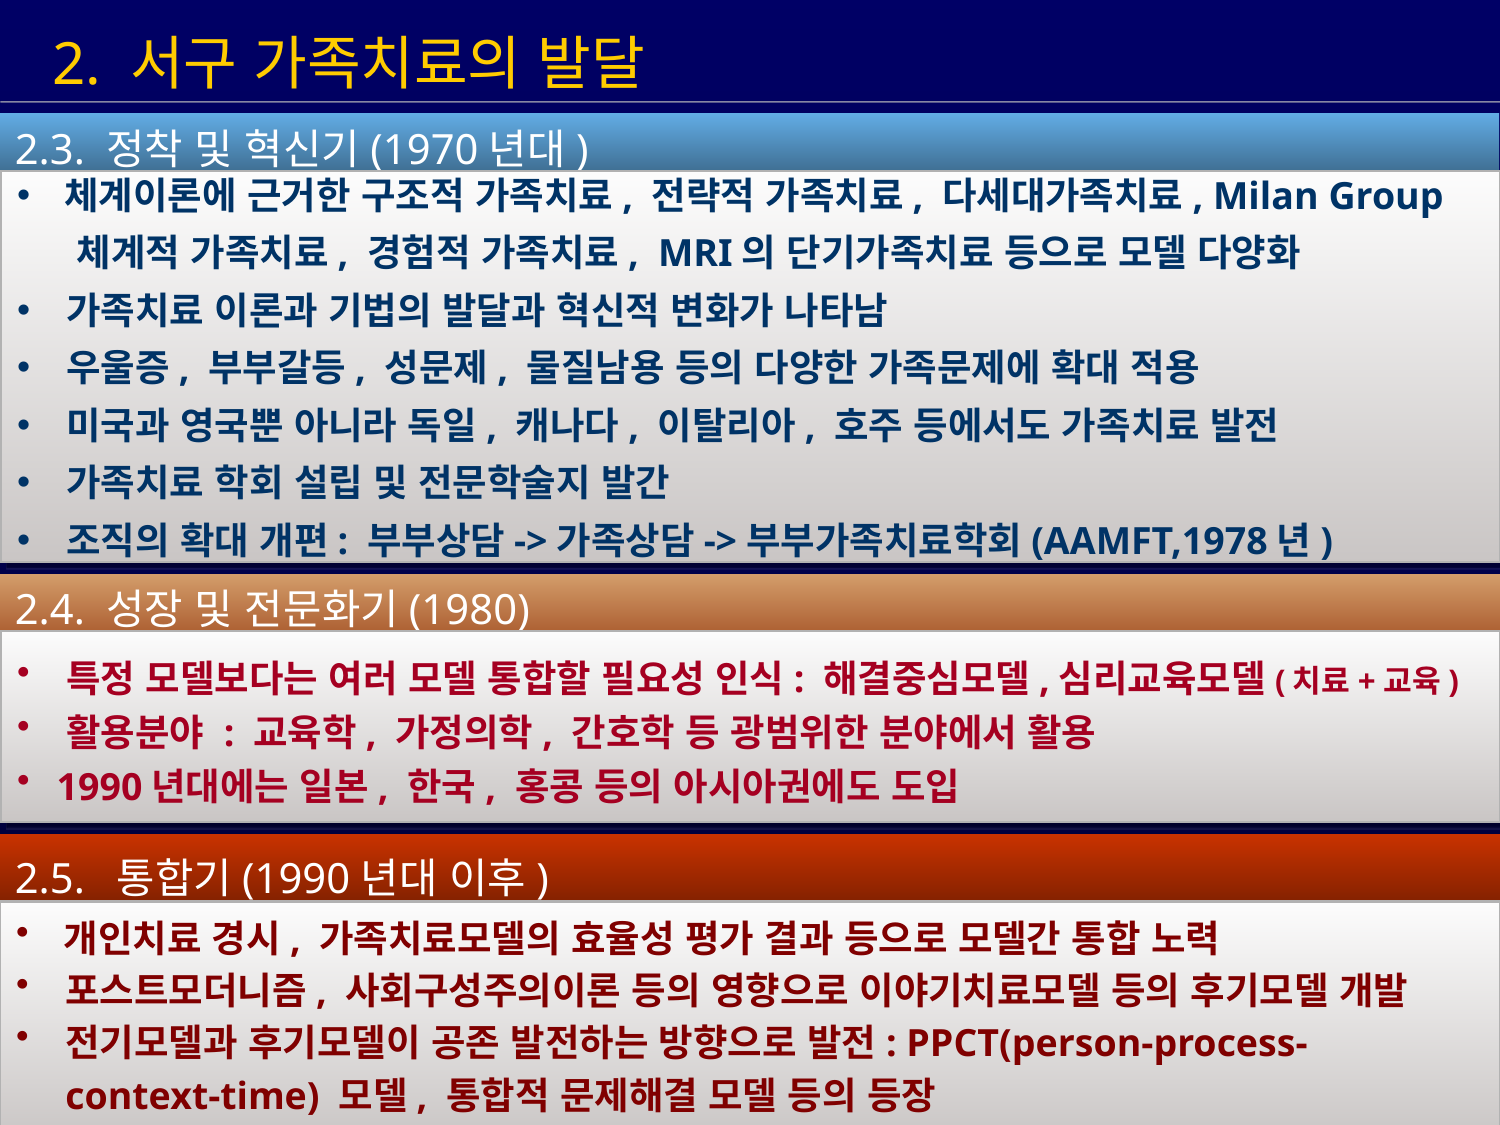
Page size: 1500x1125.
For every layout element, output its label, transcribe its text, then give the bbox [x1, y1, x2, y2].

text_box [0, 573, 1500, 823]
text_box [0, 113, 1500, 563]
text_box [0, 833, 1500, 1125]
text_box 2. 서구 가족치료의 발달 [37, 19, 660, 104]
